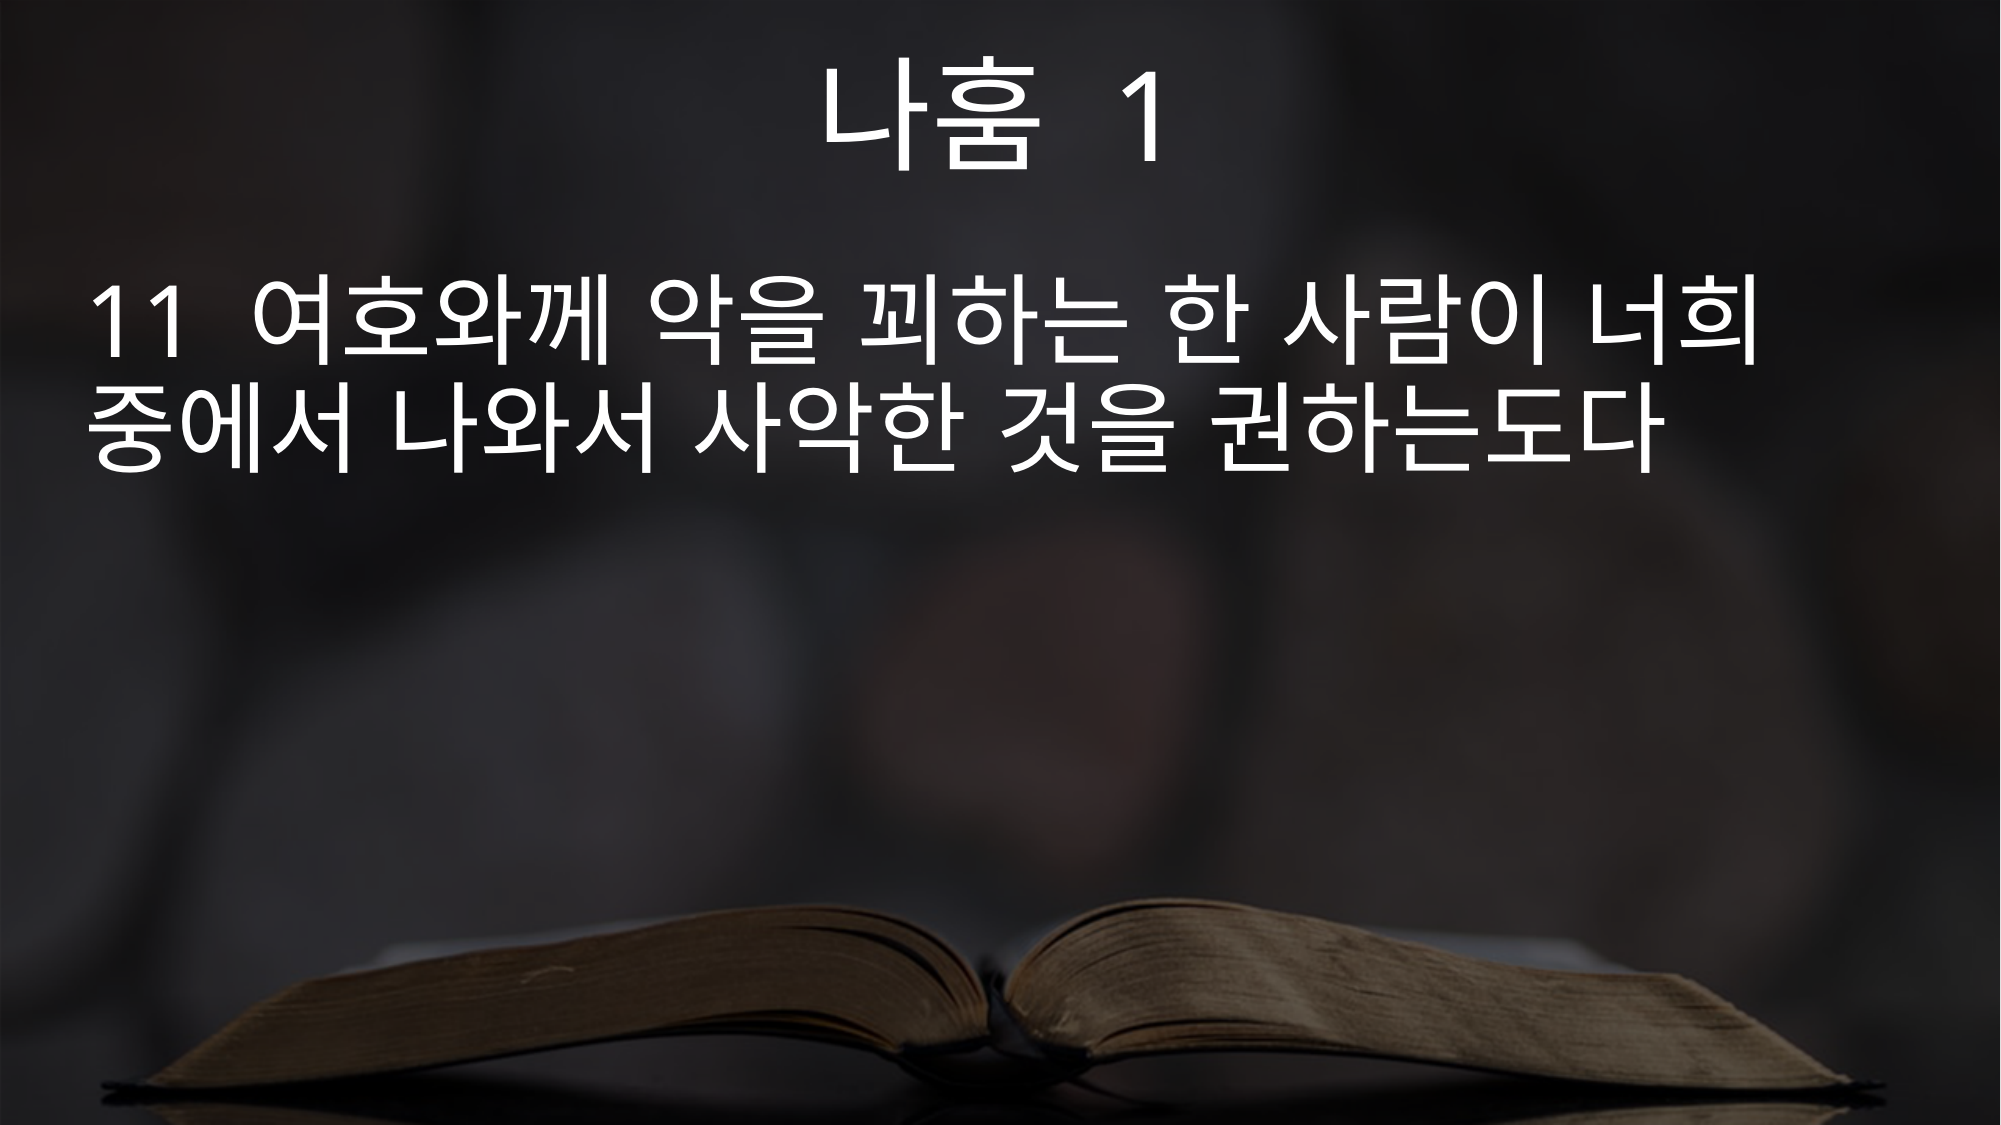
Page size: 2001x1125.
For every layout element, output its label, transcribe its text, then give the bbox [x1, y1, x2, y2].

list 11 여호와께 악을 꾀하는 한 사람이 너희 중에서 나와서 사악한 것을 권하는도다 [69, 263, 1953, 423]
picture [0, 0, 2001, 1125]
footer 나훔 1 [0, 32, 2000, 192]
